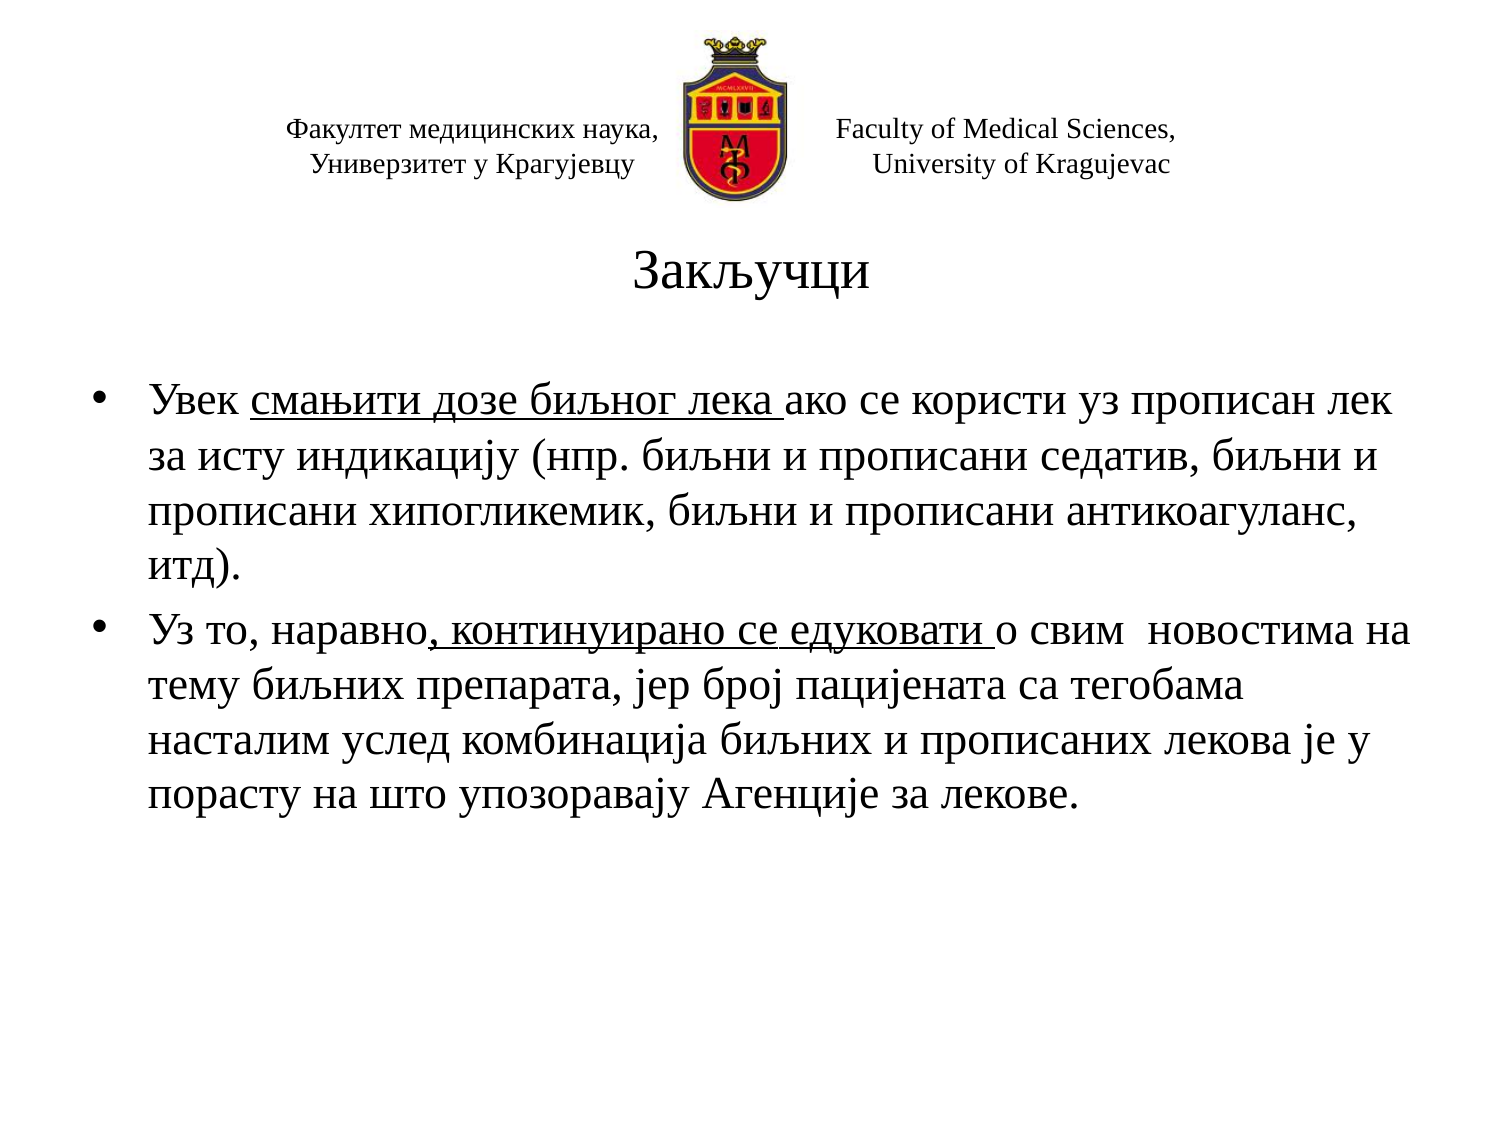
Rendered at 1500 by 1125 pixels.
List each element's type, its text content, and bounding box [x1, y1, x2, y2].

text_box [253, 30, 1223, 209]
list Увек смањити дозе биљног лека ако се користи уз прописан лек за исту индикацију (нпр. биљни и прописани седатив, биљни и прописани хипогликемик, биљни и прописани антикоагуланс, итд). Уз то, наравно, континуирано се едуковати о свим новостима на тему биљних препарата, јер број пацијената са тегобама насталим услед комбинација биљних и прописаних лекова је у порасту на што упозоравају Агенције за лекове. [76, 361, 1427, 934]
title Закључци [76, 172, 1427, 361]
